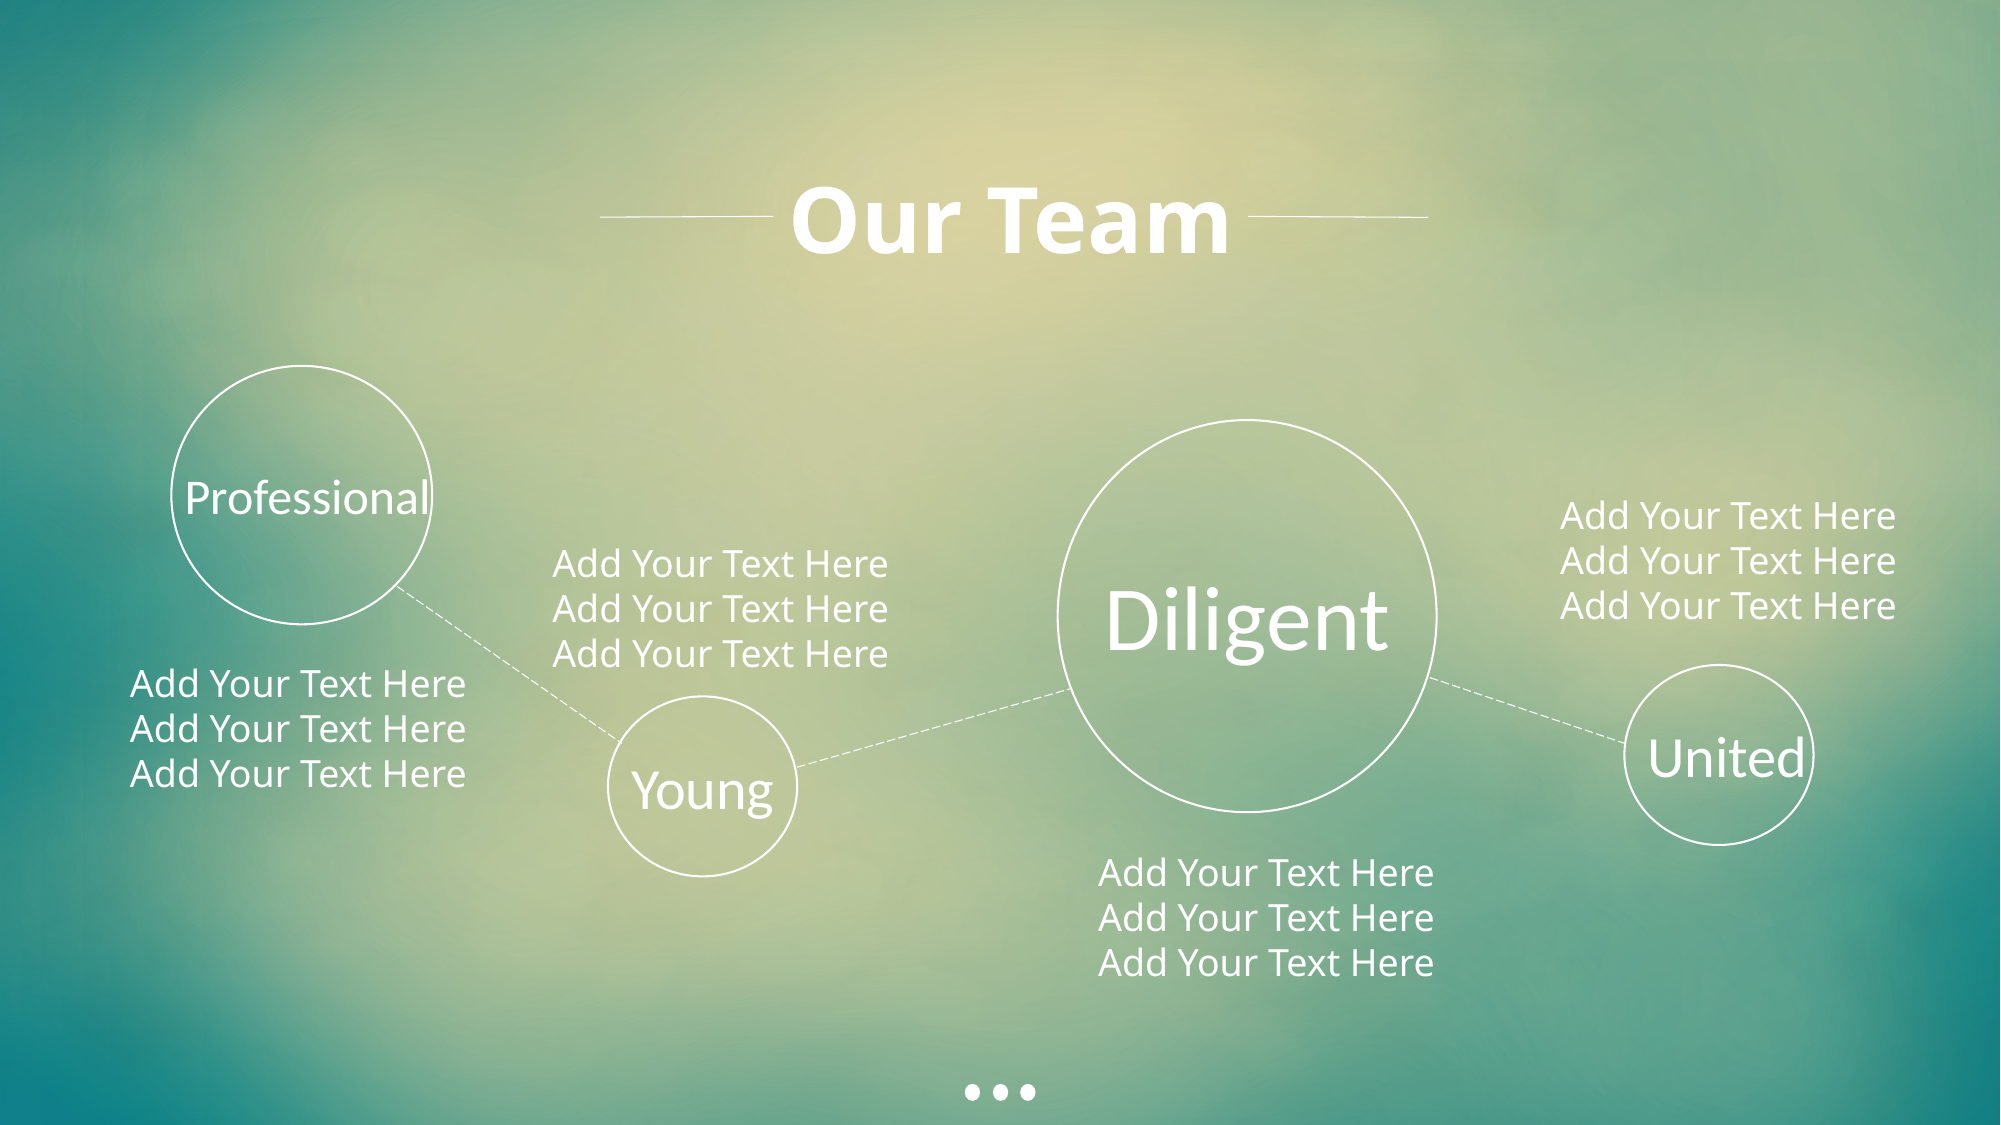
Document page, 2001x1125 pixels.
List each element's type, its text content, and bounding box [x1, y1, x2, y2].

picture [0, 0, 2000, 1125]
text_box [991, 1082, 1010, 1102]
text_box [607, 696, 798, 877]
text_box Add Your Text Here Add Your Text Here Add Your Text Here [537, 532, 904, 683]
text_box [797, 688, 1071, 768]
text_box Our Team [773, 154, 1249, 279]
text_box Add Your Text Here Add Your Text Here Add Your Text Here [1083, 841, 1450, 992]
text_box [1624, 664, 1824, 845]
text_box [397, 586, 622, 744]
text_box Add Your Text Here Add Your Text Here Add Your Text Here [1545, 484, 1912, 635]
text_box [1057, 420, 1437, 813]
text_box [1429, 677, 1624, 744]
text_box Add Your Text Here Add Your Text Here Add Your Text Here [115, 652, 482, 802]
text_box [1019, 1082, 1037, 1102]
text_box [963, 1082, 982, 1102]
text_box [168, 365, 448, 625]
